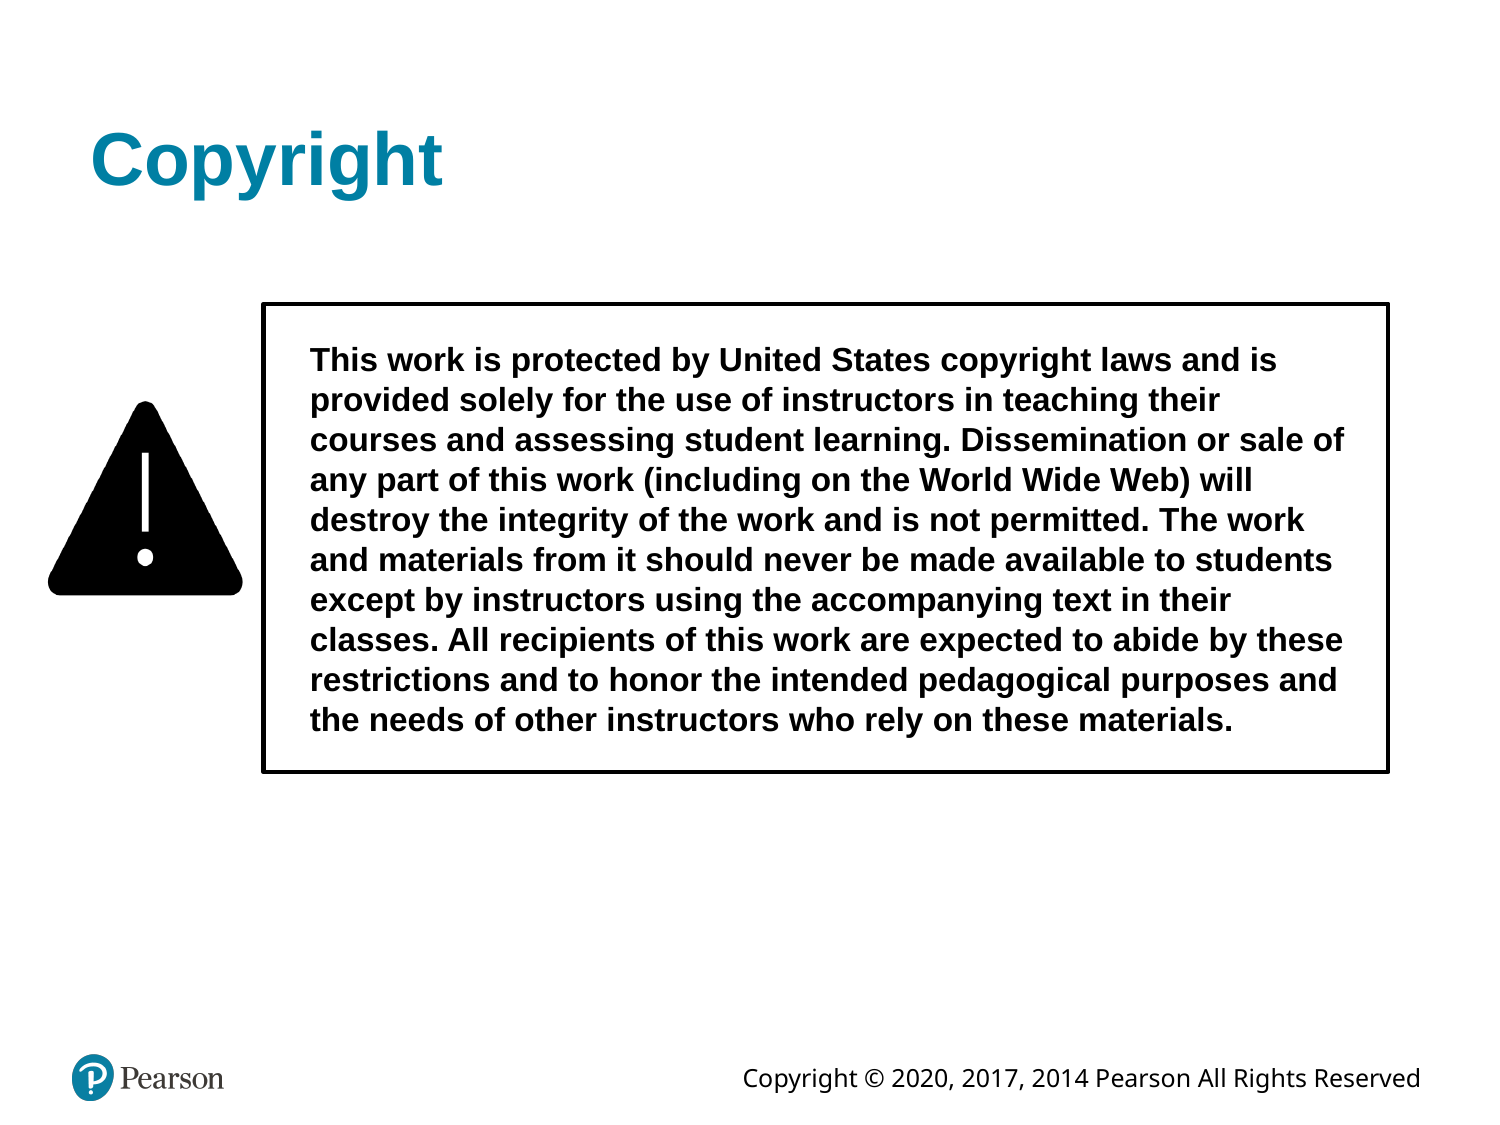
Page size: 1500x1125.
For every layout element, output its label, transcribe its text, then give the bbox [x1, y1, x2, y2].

picture [80, 1063, 106, 1088]
picture [72, 1087, 83, 1101]
picture [98, 1054, 224, 1101]
picture [72, 1054, 88, 1070]
title Copyright [75, 35, 1425, 216]
picture [40, 379, 251, 616]
list This work is protected by United States copyright laws and is provided solely for the use of instructors in teaching their courses and assessing student learning. Dissemination or sale of any part of this work (including on the World Wide Web) will destroy the integrity of the work and is not permitted. The work and materials from it should never be made available to students except by instructors using the accompanying text in their classes. All recipients of this work are expected to abide by these restrictions and to honor the intended pedagogical purposes and the needs of other instructors who rely on these materials. [261, 302, 1390, 774]
